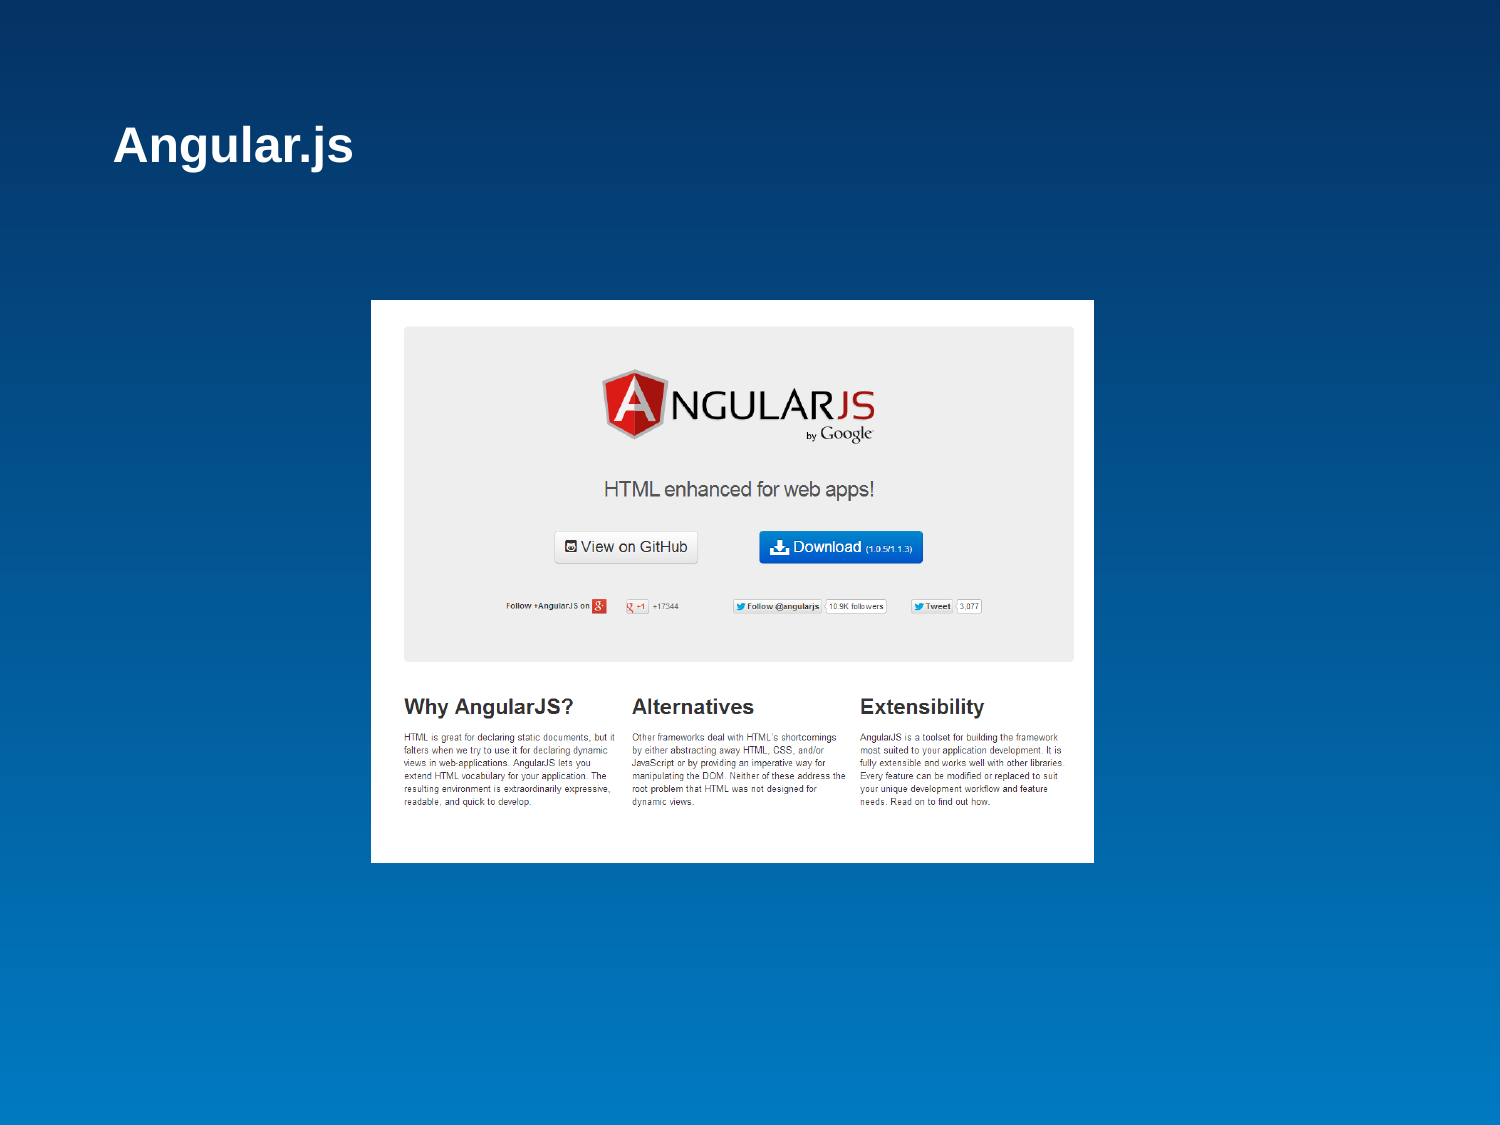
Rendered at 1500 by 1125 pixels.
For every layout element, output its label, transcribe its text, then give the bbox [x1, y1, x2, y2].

title Angular.js [112, 111, 1388, 173]
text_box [370, 299, 1095, 863]
